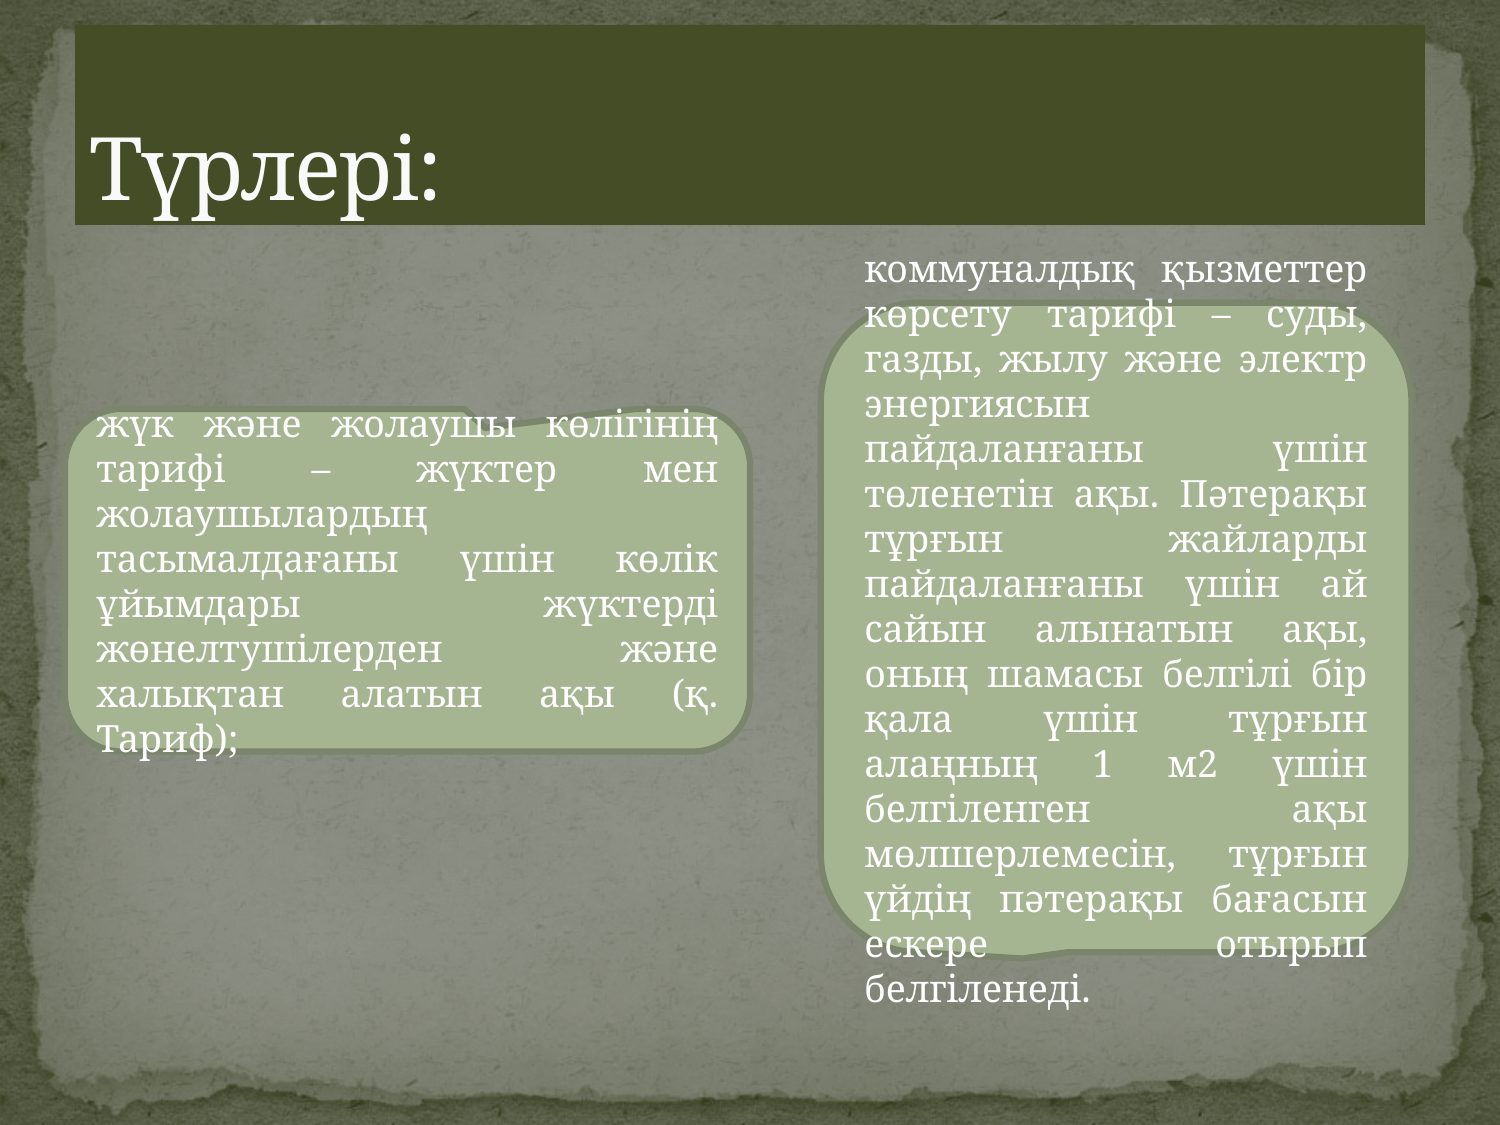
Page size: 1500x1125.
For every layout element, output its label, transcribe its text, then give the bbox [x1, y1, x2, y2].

text_box коммуналдық қызметтер көрсету тарифі – суды, газды, жылу және электр энергиясын пайдаланғаны үшін төленетін ақы. Пәтерақы тұрғын жайларды пайдаланғаны үшін ай сайын алынатын ақы, оның шамасы белгілі бір қала үшін тұрғын алаңның 1 м2 үшін белгіленген ақы мөлшерлемесін, тұрғын үйдің пәтерақы бағасын ескере отырып белгіленеді. [817, 299, 1415, 962]
text_box жүк және жолаушы көлігінің тарифі – жүктер мен жолаушылардың тасымалдағаны үшін көлік ұйымдары жүктерді жөнелтушілерден және халықтан алатын ақы (қ. Тариф); [61, 405, 754, 755]
title Түрлері: [74, 24, 1425, 225]
